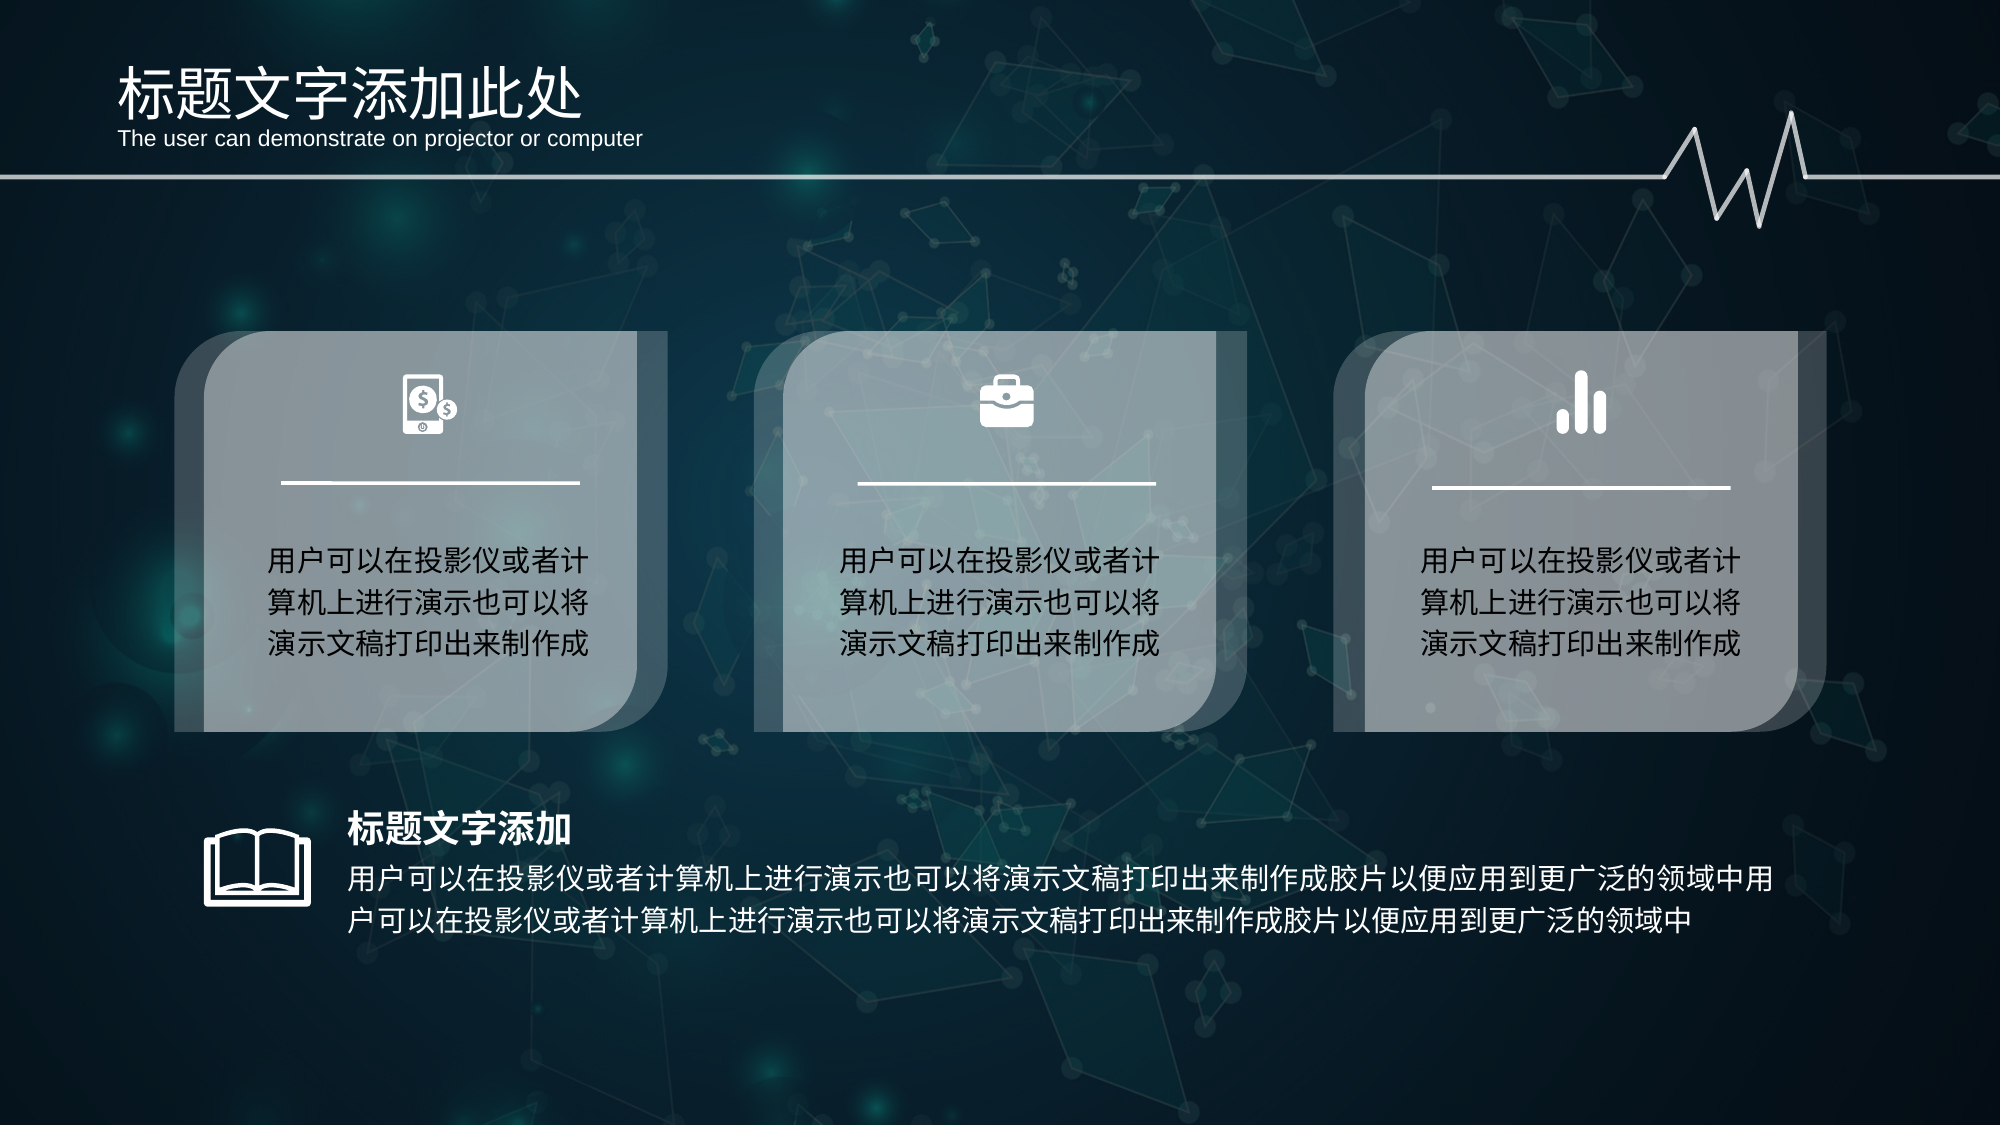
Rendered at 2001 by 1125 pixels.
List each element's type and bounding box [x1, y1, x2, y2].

text_box [333, 788, 1792, 947]
text_box [1333, 330, 1827, 732]
text_box [102, 49, 755, 158]
text_box [174, 330, 668, 732]
picture [0, 0, 2000, 112]
text_box [203, 828, 311, 907]
picture [0, 227, 2000, 1125]
text_box [753, 330, 1248, 732]
text_box [0, 112, 2000, 227]
